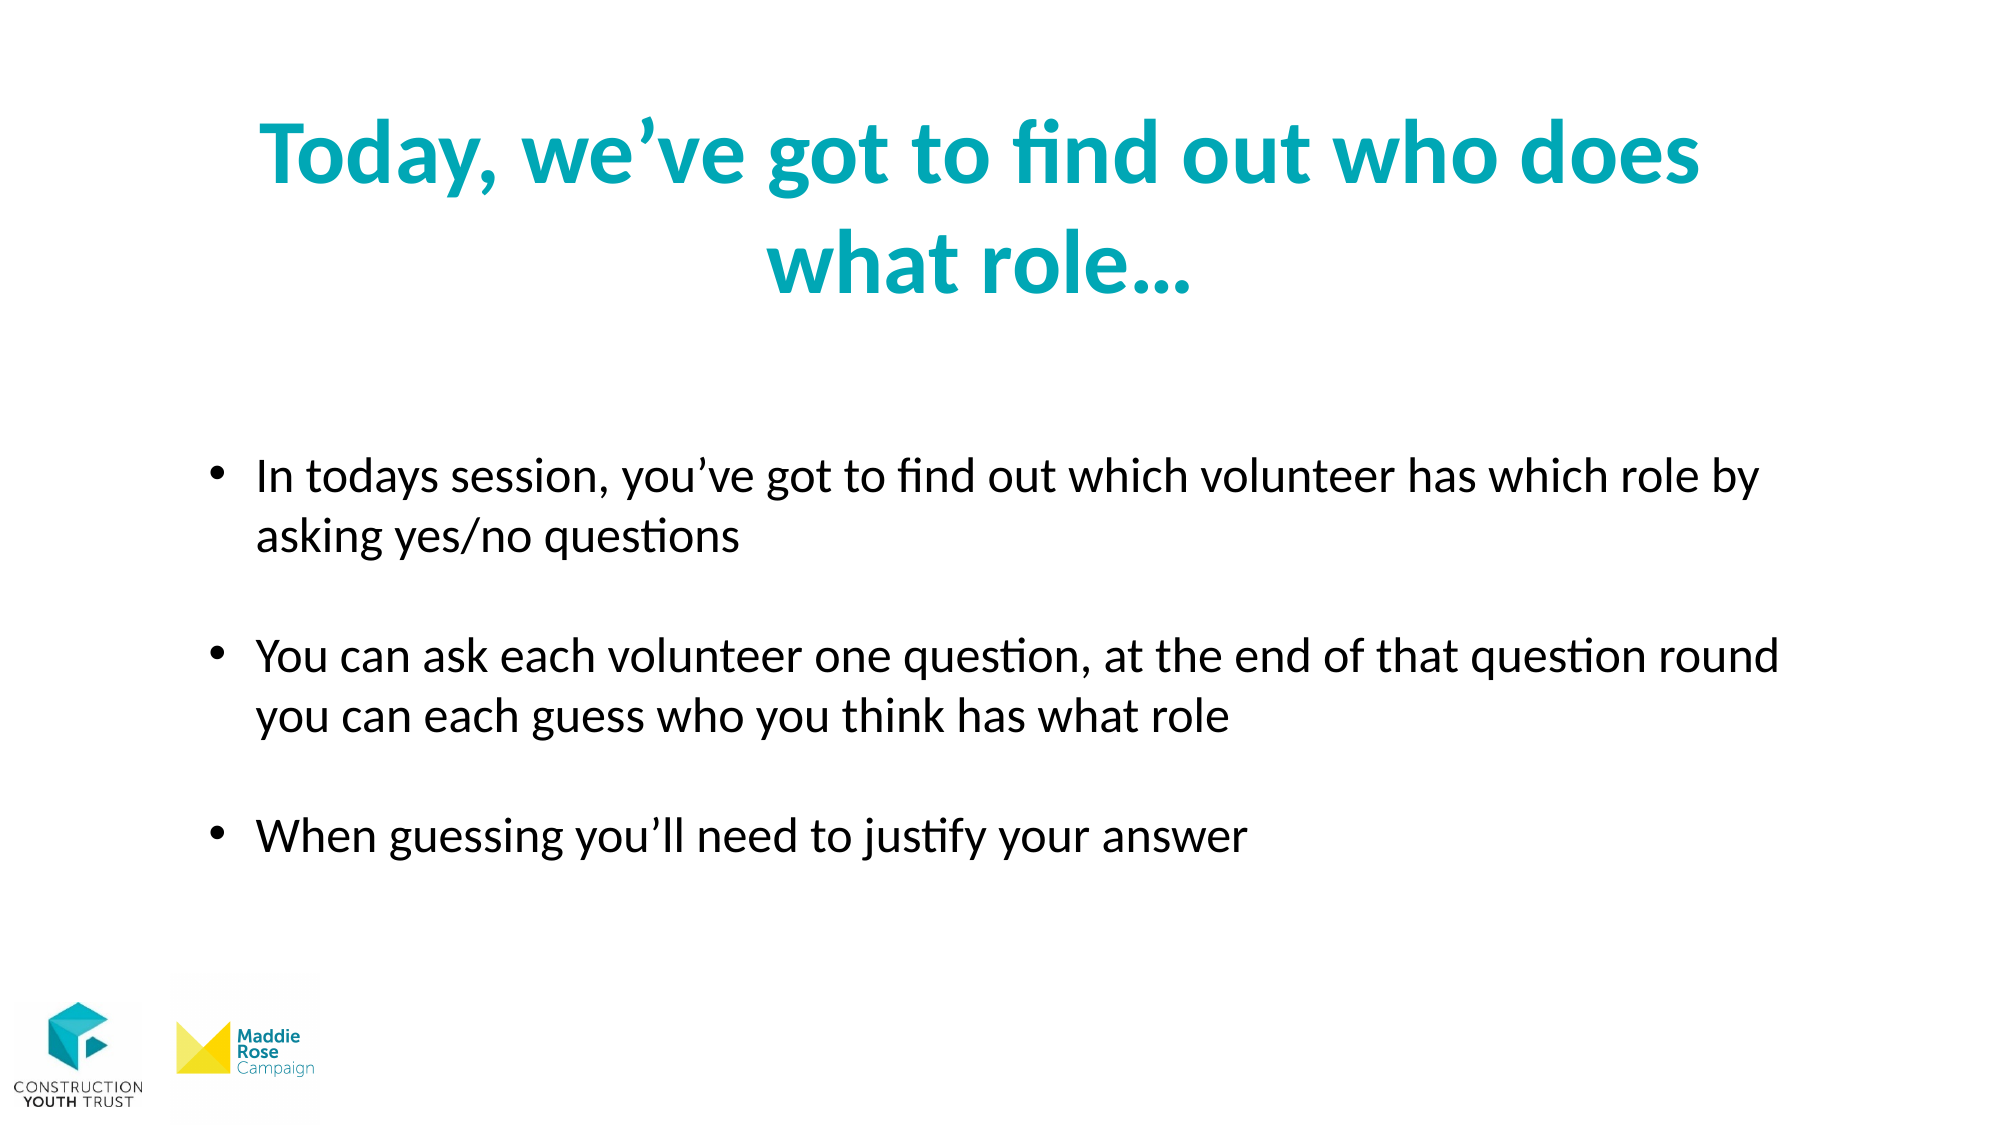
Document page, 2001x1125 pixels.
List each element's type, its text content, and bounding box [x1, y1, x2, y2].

text_box Today, we’ve got to find out who does what role… [174, 138, 1787, 266]
picture [14, 1002, 142, 1107]
picture [170, 973, 320, 1125]
text_box In todays session, you’ve got to find out which volunteer has which role by asking yes/no questions You can ask each volunteer one question, at the end of that question round you can each guess who you think has what role When guessing you’ll need to justify your answer [193, 435, 1807, 870]
